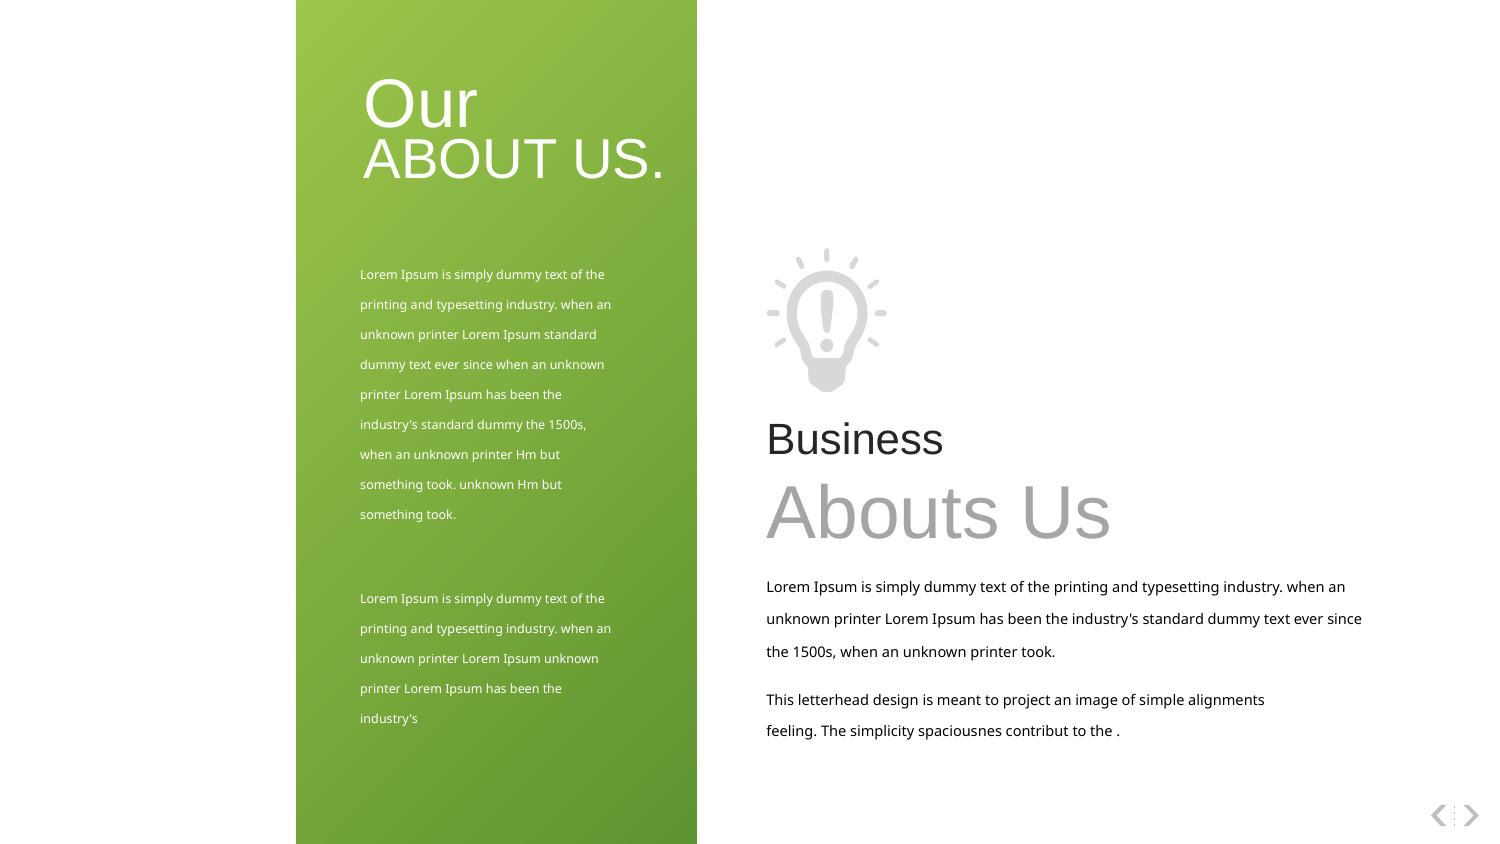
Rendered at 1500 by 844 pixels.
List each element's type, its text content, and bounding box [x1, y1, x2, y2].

text_box [824, 247, 830, 263]
text_box Lorem Ipsum is simply dummy text of the printing and typesetting industry. when an unknown printer Lorem Ipsum has been the industry's standard dummy text ever since the 1500s, when an unknown printer took. [766, 572, 1366, 651]
text_box [298, 0, 697, 844]
text_box Our ABOUT US. [352, 79, 688, 236]
text_box This letterhead design is meant to project an image of simple alignments feeling. The simplicity spaciousnes contribut to the . [766, 677, 1366, 740]
text_box [849, 256, 859, 269]
text_box Business Abouts Us [766, 423, 1175, 541]
text_box [867, 279, 880, 290]
text_box [867, 337, 880, 348]
text_box Lorem Ipsum is simply dummy text of the printing and typesetting industry. when an unknown printer Lorem Ipsum standard dummy text ever since when an unknown printer Lorem Ipsum has been the industry's standard dummy the 1500s, when an unknown printer Hm but something took. unknown Hm but something took. [360, 246, 619, 527]
text_box [774, 337, 787, 348]
text_box Lorem Ipsum is simply dummy text of the printing and typesetting industry. when an unknown printer Lorem Ipsum unknown printer Lorem Ipsum has been the industry's [360, 562, 619, 740]
text_box [795, 256, 805, 269]
text_box [774, 279, 787, 290]
picture [0, 0, 298, 844]
text_box [766, 310, 780, 317]
text_box [786, 270, 868, 392]
text_box [874, 310, 888, 317]
